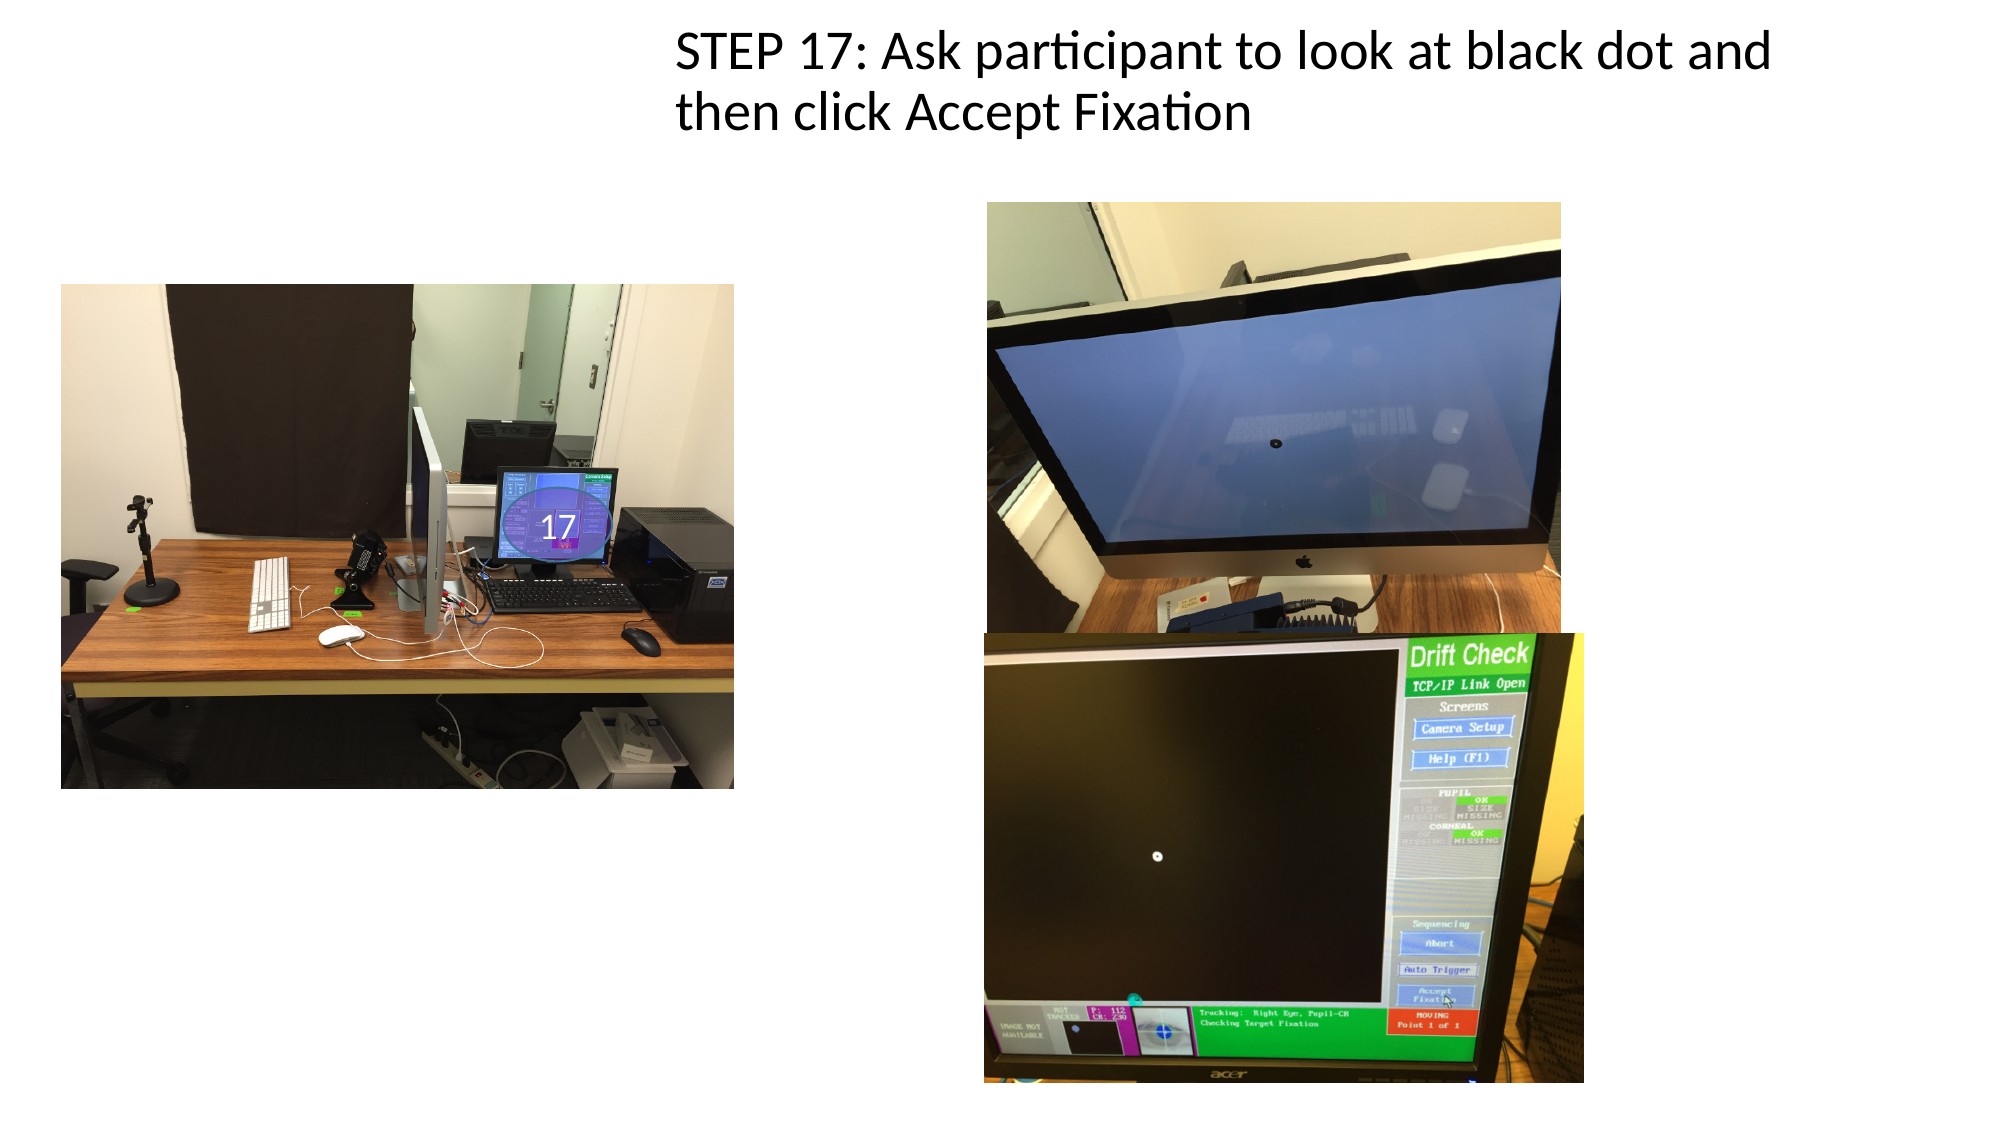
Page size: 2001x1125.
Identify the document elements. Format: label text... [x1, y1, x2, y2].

text_box STEP 17: Ask participant to look at black dot and then click Accept Fixation [659, 14, 1907, 1119]
picture [983, 202, 1584, 1083]
picture [61, 284, 734, 789]
